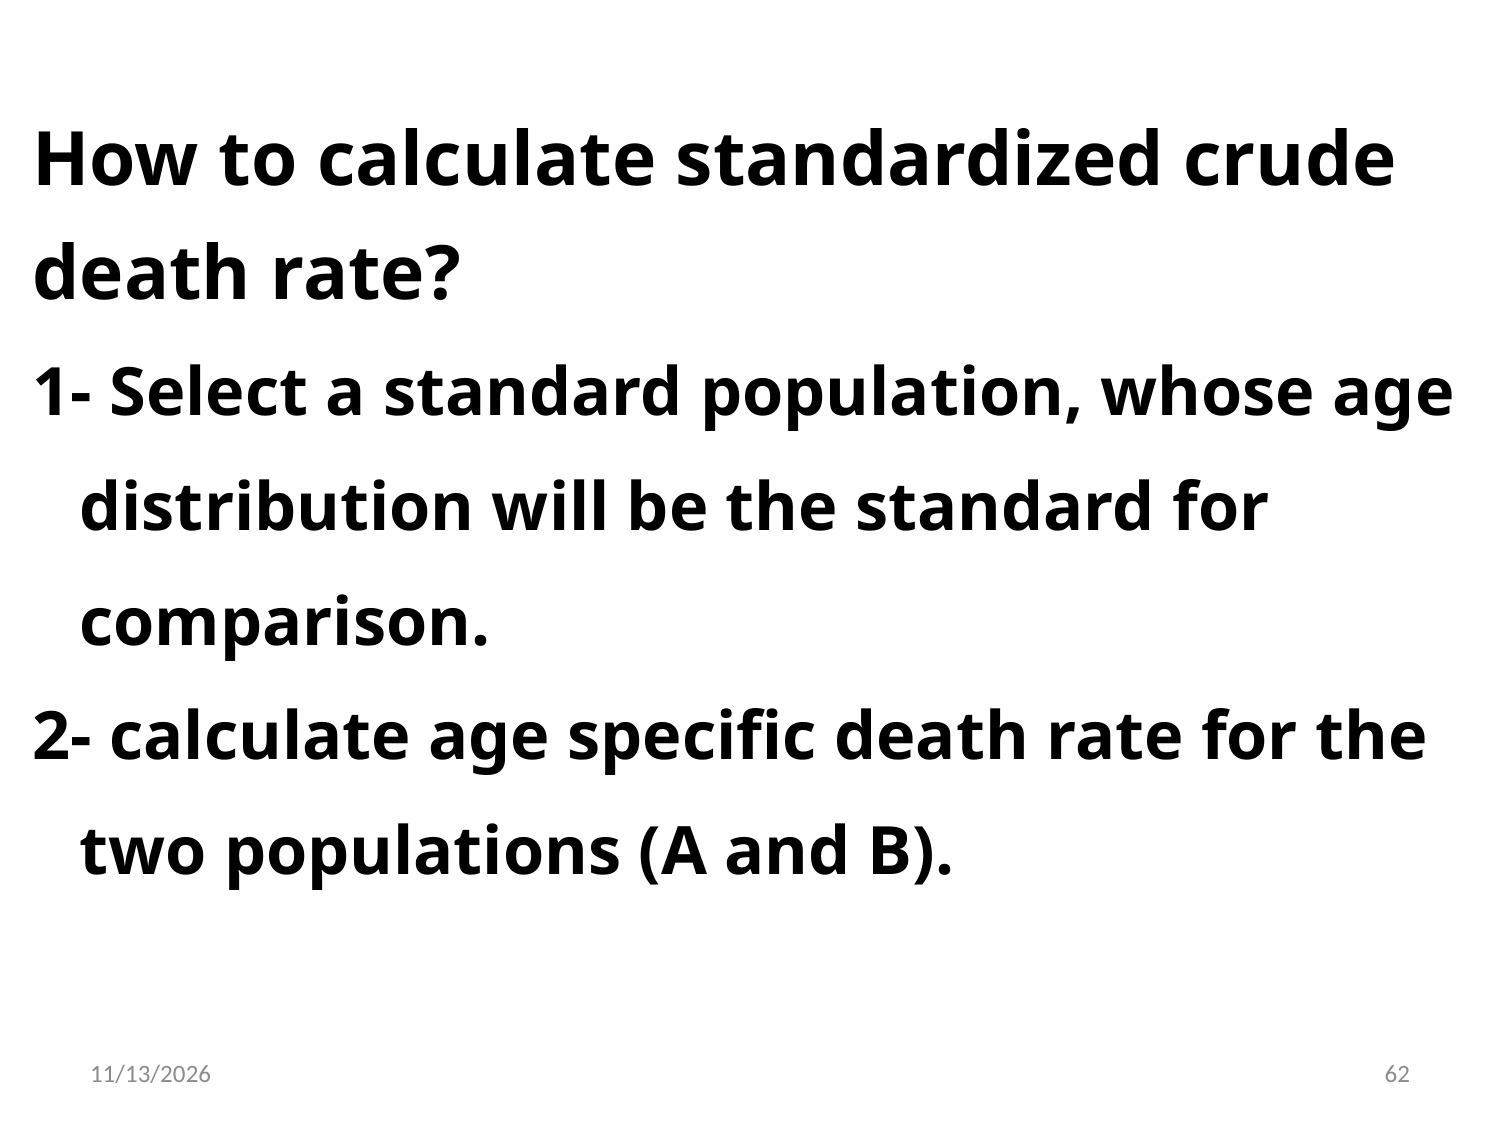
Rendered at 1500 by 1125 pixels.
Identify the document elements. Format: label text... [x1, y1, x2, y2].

text_box How to calculate standardized crude death rate? 1- Select a standard population, whose age distribution will be the standard for comparison. 2- calculate age specific death rate for the two populations (A and B). [17, 78, 1483, 895]
slide_number 62 [1074, 1042, 1425, 1103]
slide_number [75, 1042, 425, 1103]
